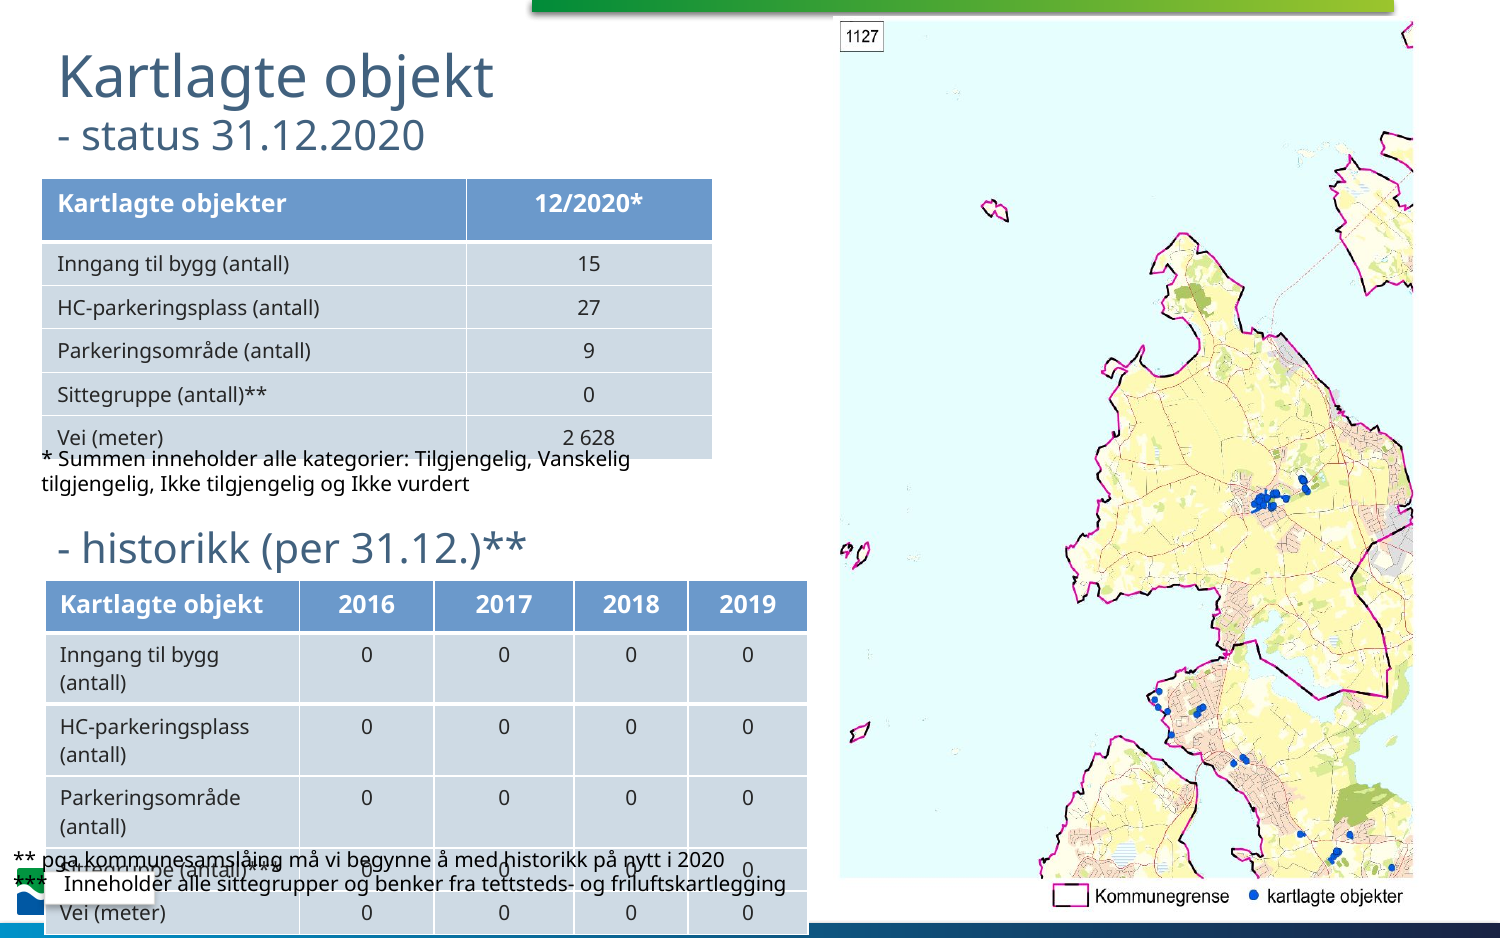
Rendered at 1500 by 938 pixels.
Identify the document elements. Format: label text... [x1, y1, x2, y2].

table_cell HC-parkeringsplass (antall) [42, 286, 466, 328]
table_cell 0 [575, 904, 687, 934]
table_cell 0 [575, 777, 687, 838]
table_cell 0 [300, 706, 433, 775]
table_cell Parkeringsområde (antall) [46, 777, 299, 838]
table_cell 0 [467, 373, 712, 415]
table_header 2016 [300, 581, 433, 631]
table_header Kartlagte objekter [42, 179, 466, 240]
text_box Kartlagte objekt - status 31.12.2020 [42, 24, 828, 167]
table_cell Parkeringsområde (antall) [42, 329, 466, 372]
table_cell 0 [435, 777, 573, 838]
table_cell HC-parkeringsplass (antall) [46, 706, 299, 775]
table_cell 0 [435, 635, 573, 702]
table_cell 2 628 [467, 416, 712, 459]
table_cell 0 [300, 635, 433, 702]
table_cell 0 [802, 849, 807, 890]
table_cell Vei (meter) [42, 416, 466, 438]
table_cell 27 [467, 286, 712, 328]
table_cell Inngang til bygg (antall) [46, 635, 299, 702]
text_box ** pga kommunesamslåing må vi begynne å med historikk på nytt i 2020 *** Inneholder alle sittegrupper og benker fra tettsteds- og friluftskartlegging [0, 838, 802, 904]
table_header 2017 [435, 581, 573, 631]
table_cell 0 [575, 635, 687, 702]
table_header 12/2020* [467, 179, 712, 240]
table_cell 15 [467, 244, 712, 285]
table_cell 0 [689, 777, 807, 847]
table_cell 0 [575, 706, 687, 775]
table_cell 0 [300, 777, 433, 838]
table_cell 0 [435, 904, 573, 934]
table_cell Sittegruppe (antall)** [42, 373, 466, 415]
table_cell 0 [435, 706, 573, 775]
table_header 2018 [575, 581, 687, 631]
table_cell 0 [689, 635, 807, 702]
table_cell 0 [689, 892, 807, 934]
text_box * Summen inneholder alle kategorier: Tilgjengelig, Vanskelig tilgjengelig, Ikke tilgjengelig og Ikke vurdert [26, 438, 711, 504]
table_header Kartlagte objekt [46, 581, 299, 631]
picture [833, 16, 1419, 913]
table_cell Vei (meter) [46, 904, 299, 934]
table_cell 0 [300, 904, 433, 934]
table_cell 9 [467, 329, 712, 372]
table_cell Inngang til bygg (antall) [42, 244, 466, 285]
table_header 2019 [689, 581, 807, 631]
text_box - historikk (per 31.12.)** [42, 496, 828, 580]
table_cell 0 [689, 706, 807, 775]
